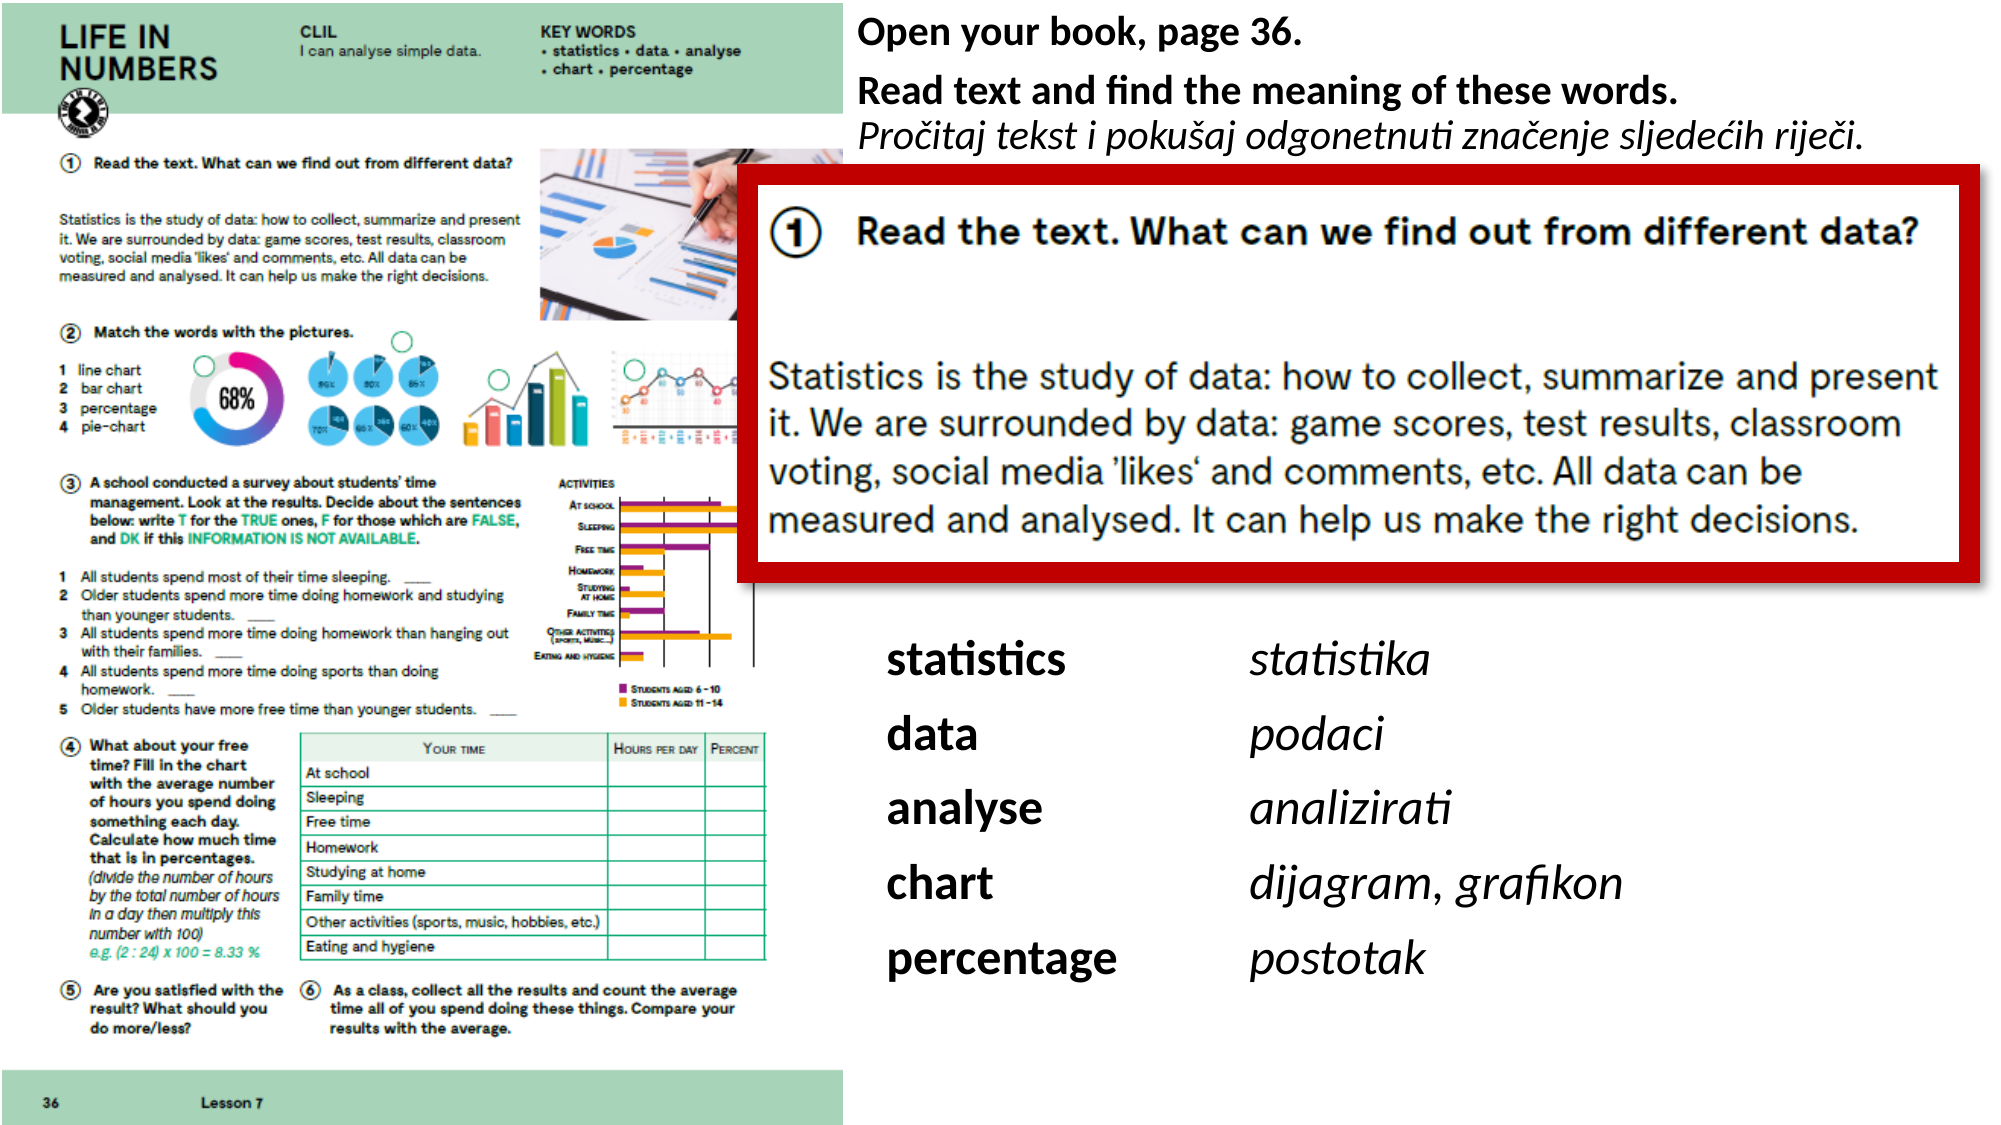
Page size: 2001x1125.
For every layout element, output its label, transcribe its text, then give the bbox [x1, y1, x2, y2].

text_box statistics data analyse chart percentage [871, 624, 1234, 1125]
text_box Open your book, page 36. [842, 2, 1931, 61]
text_box statistika podaci analizirati dijagram, grafikon postotak [1234, 624, 1847, 1125]
picture [2, 3, 1960, 1125]
text_box Read text and find the meaning of these words. Pročitaj tekst i pokušaj odgonetnuti značenje sljedećih riječi. [843, 61, 1931, 185]
